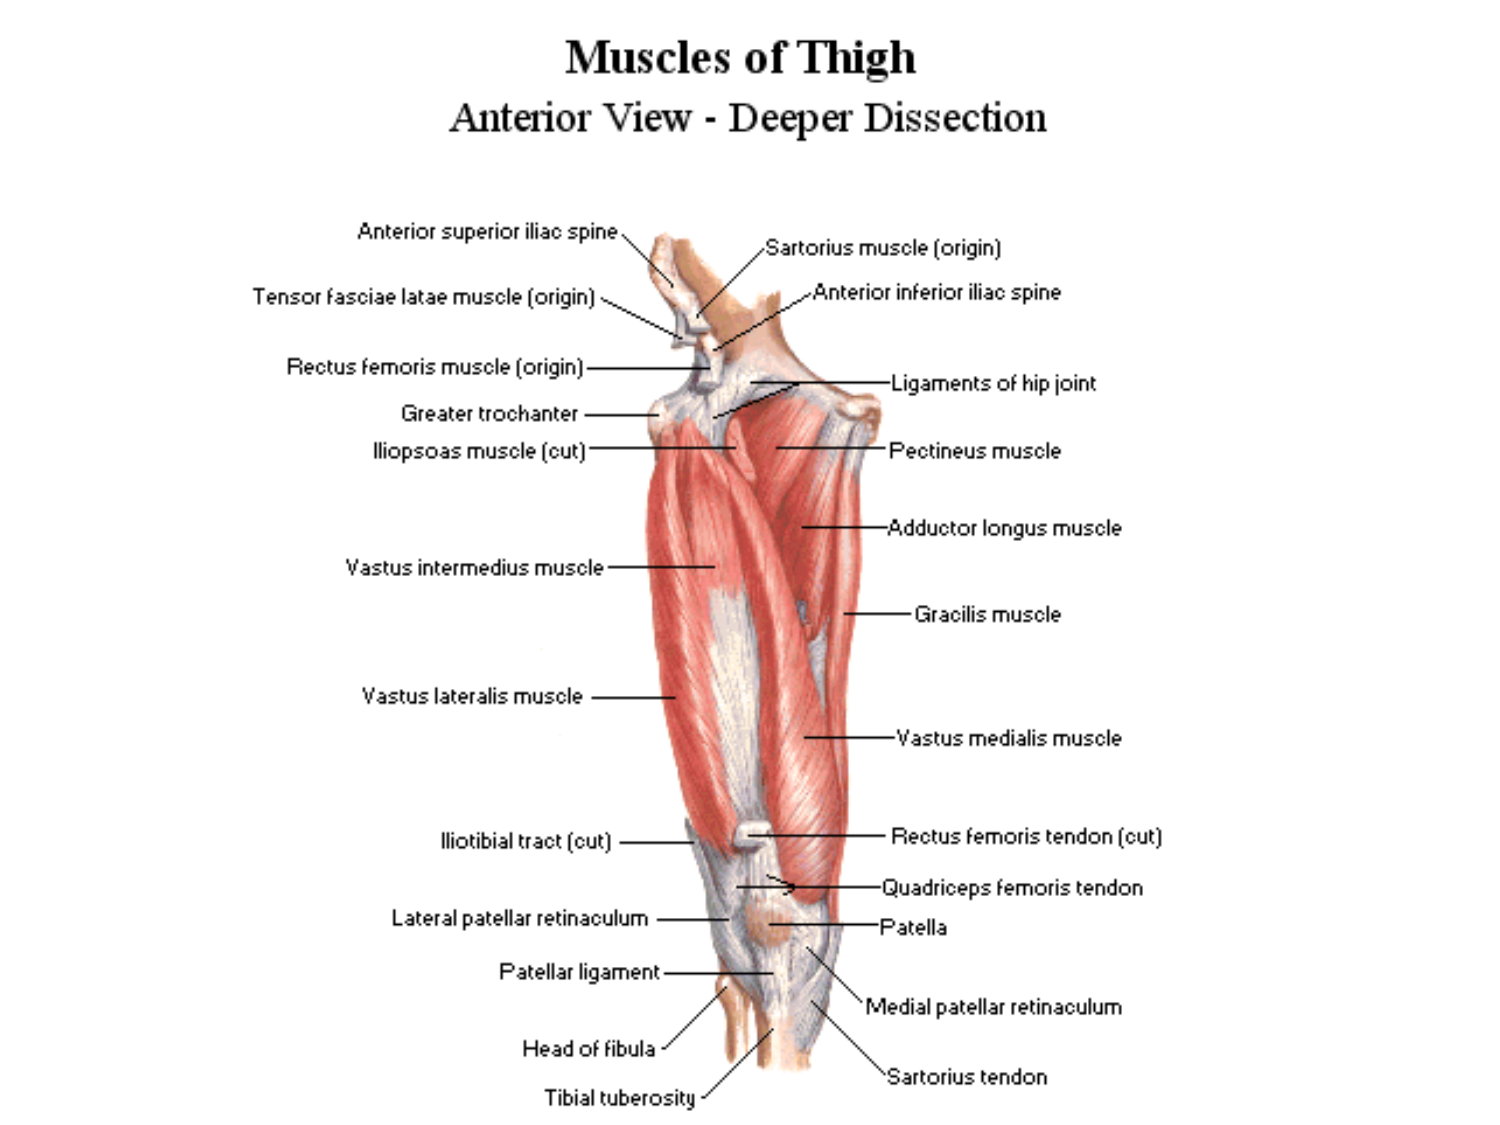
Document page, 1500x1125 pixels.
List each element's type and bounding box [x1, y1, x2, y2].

picture [206, 27, 1249, 1125]
